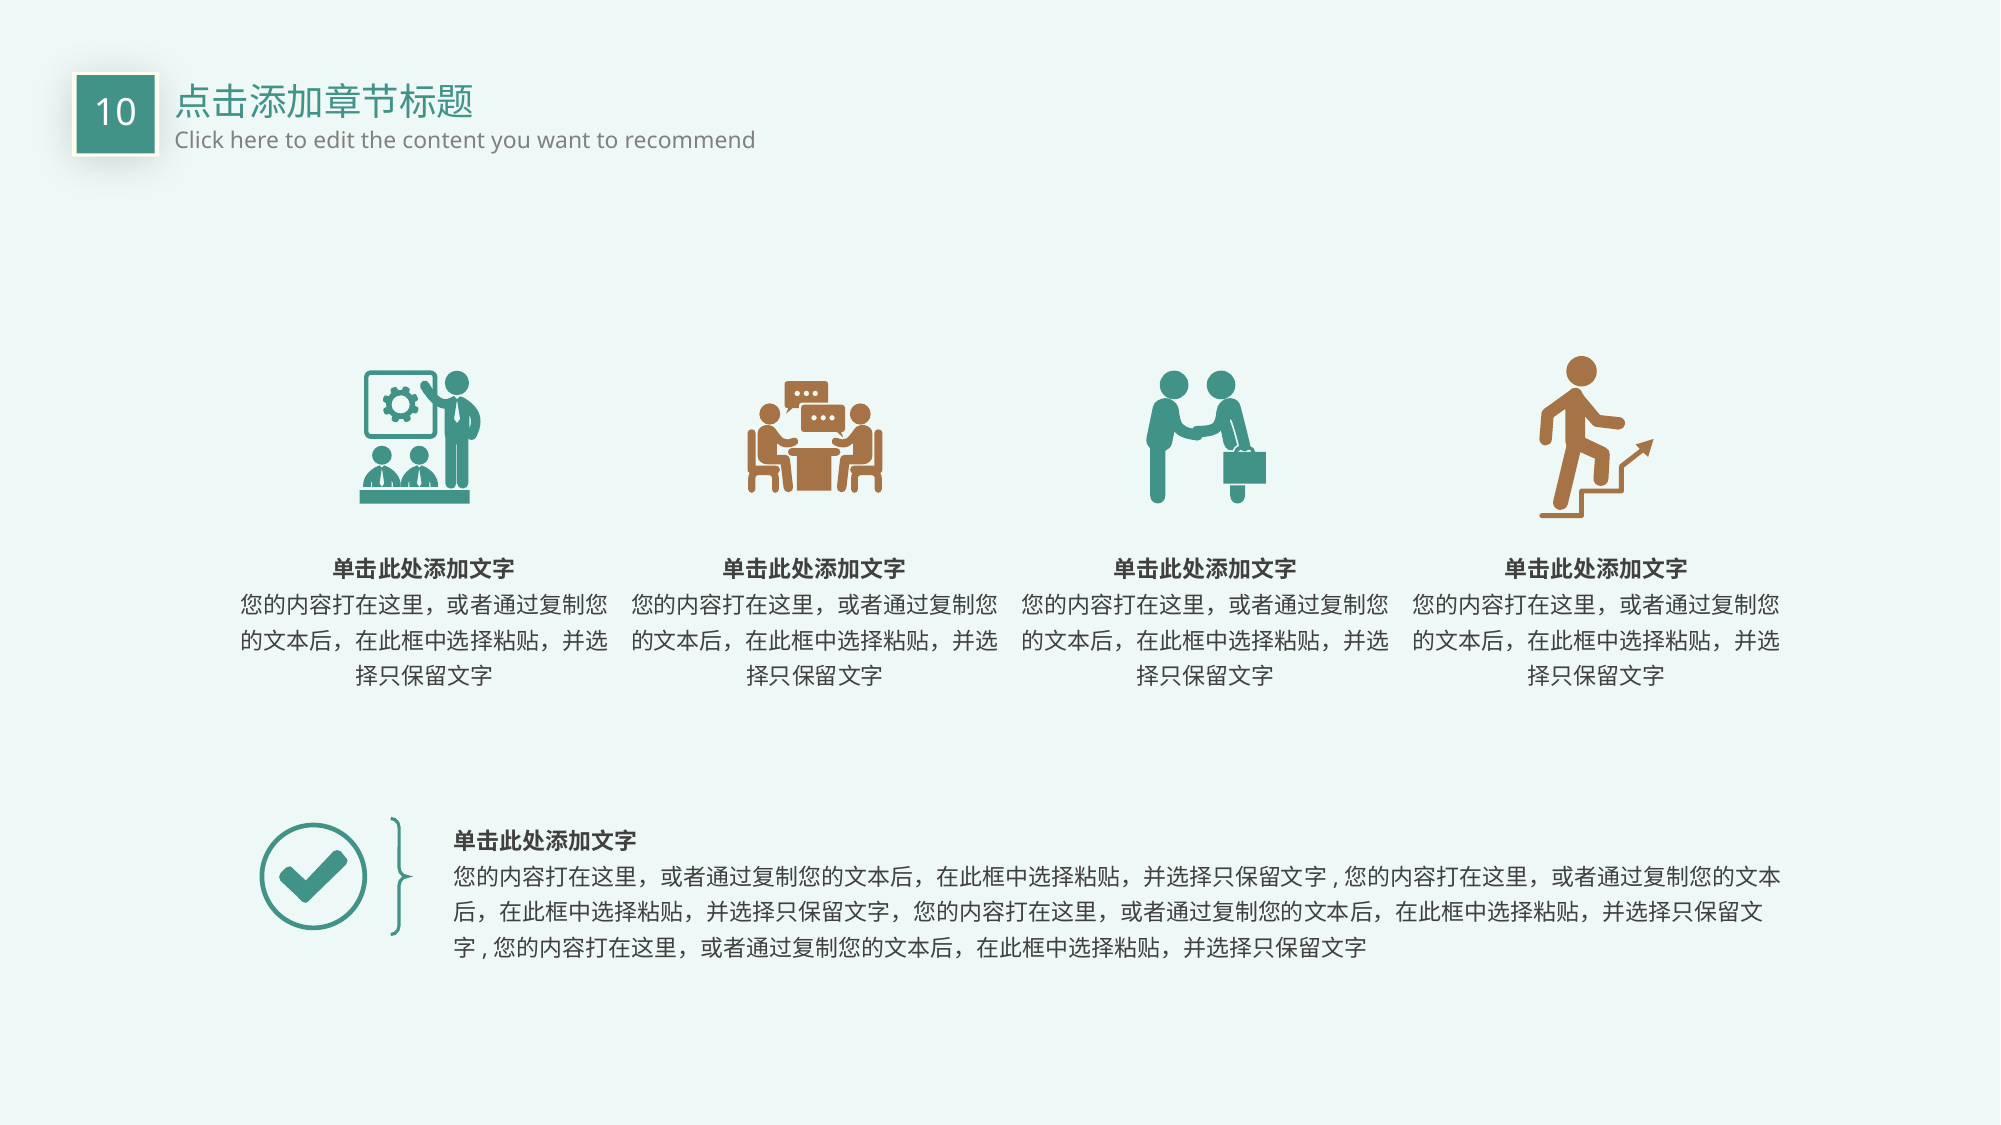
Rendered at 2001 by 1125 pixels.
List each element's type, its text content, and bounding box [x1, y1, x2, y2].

text_box [390, 817, 410, 936]
text_box [279, 850, 348, 903]
text_box [260, 823, 366, 929]
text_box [996, 370, 1416, 700]
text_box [1386, 356, 1807, 699]
list 点击添加章节标题 [159, 75, 1454, 121]
list Click here to edit the content you want to recommend [159, 121, 1454, 172]
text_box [214, 370, 634, 699]
text_box 单击此处添加文字 您的内容打在这里，或者通过复制您的文本后，在此框中选择粘贴，并选择只保留文字,您的内容打在这里，或者通过复制您的文本后，在此框中选择粘贴，并选择只保留文字，您的内容打在这里，或者通过复制您的文本后，在此框中选择粘贴，并选择只保留文字,您的内容打在这里，或者通过复制您的文本后，在此框中选择粘贴，并选择只保留文字 [438, 810, 1799, 969]
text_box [605, 381, 996, 699]
